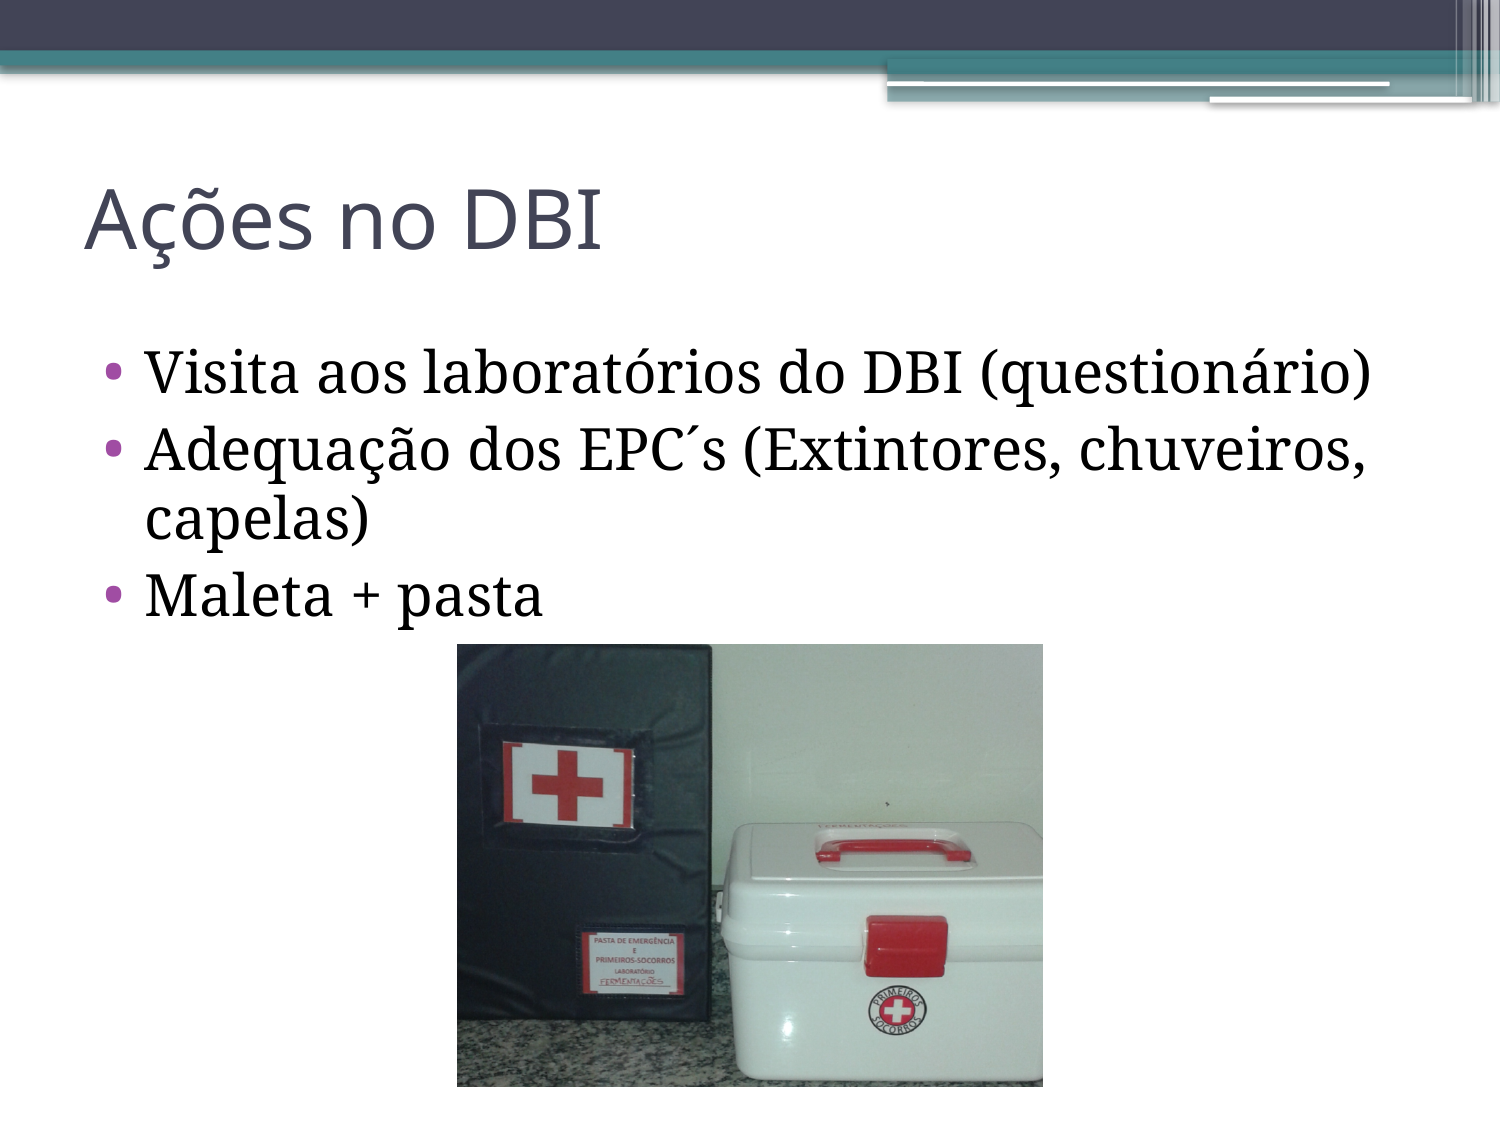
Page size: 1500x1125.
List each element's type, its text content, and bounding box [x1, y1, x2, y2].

picture [456, 644, 1044, 1087]
list Visita aos laboratórios do DBI (questionário) Adequação dos EPC´s (Extintores, chuveiros, capelas) Maleta + pasta [70, 328, 1421, 657]
title Ações no DBI [70, 128, 1421, 304]
